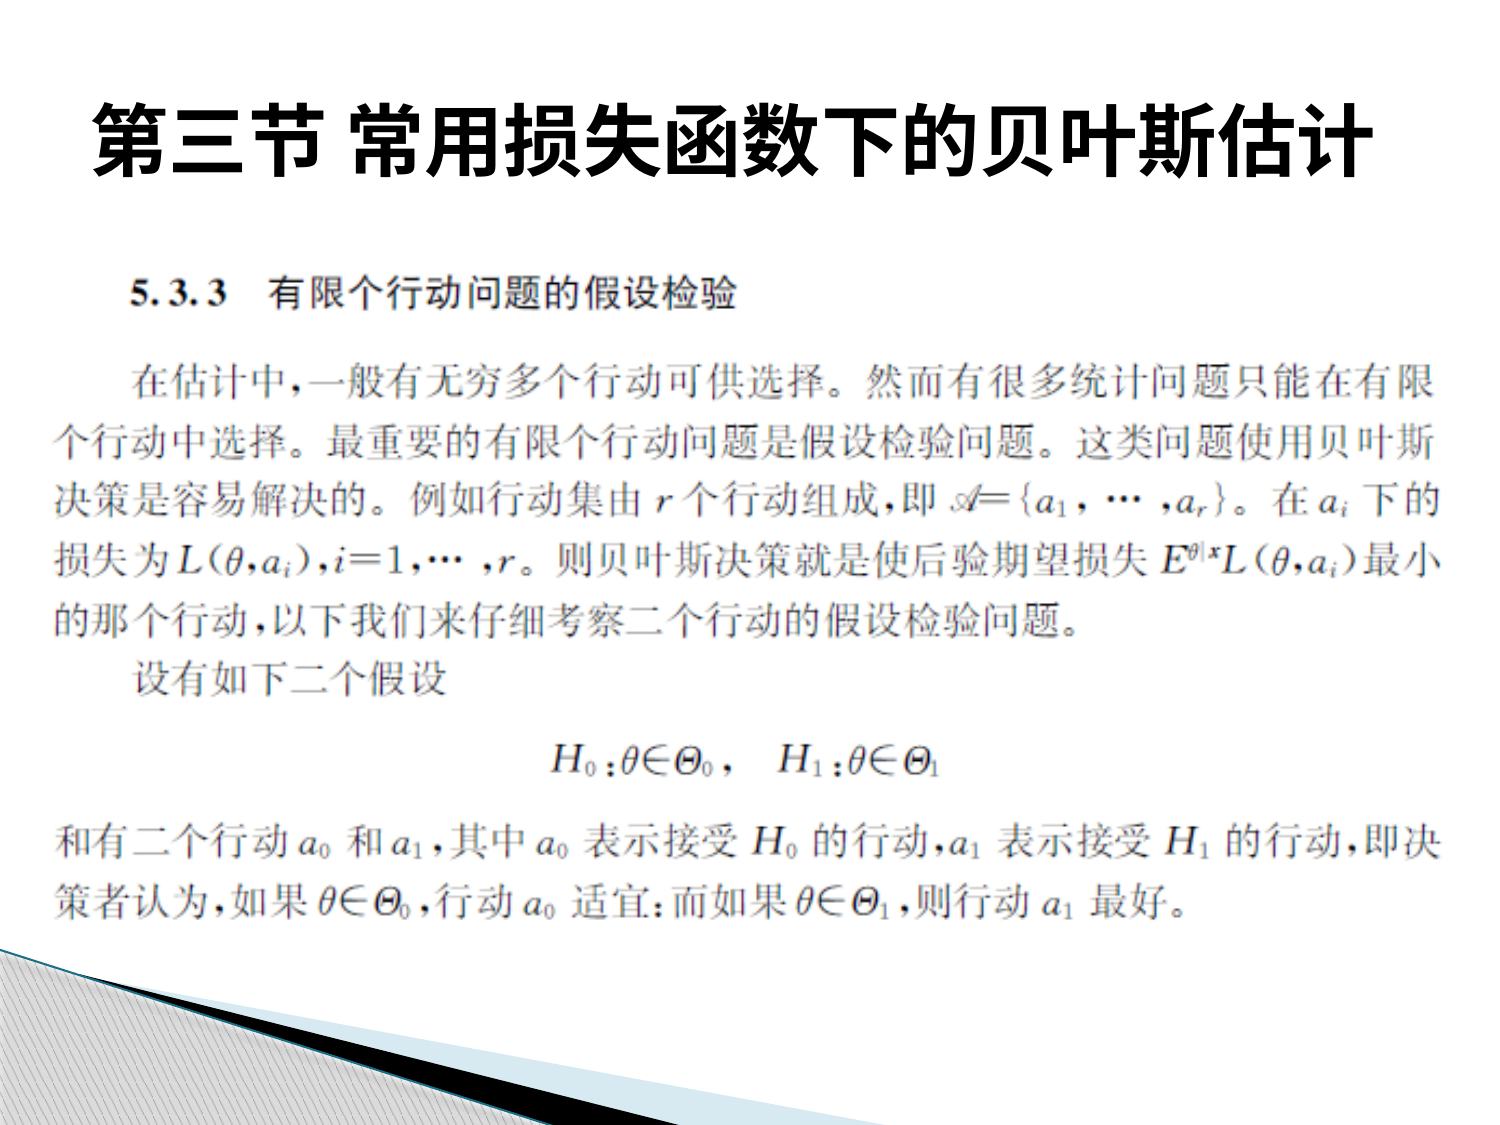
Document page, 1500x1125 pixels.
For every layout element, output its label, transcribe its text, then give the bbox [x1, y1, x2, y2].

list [34, 257, 1446, 469]
picture [46, 468, 1477, 934]
title 第三节 常用损失函数下的贝叶斯估计 [75, 45, 1425, 233]
